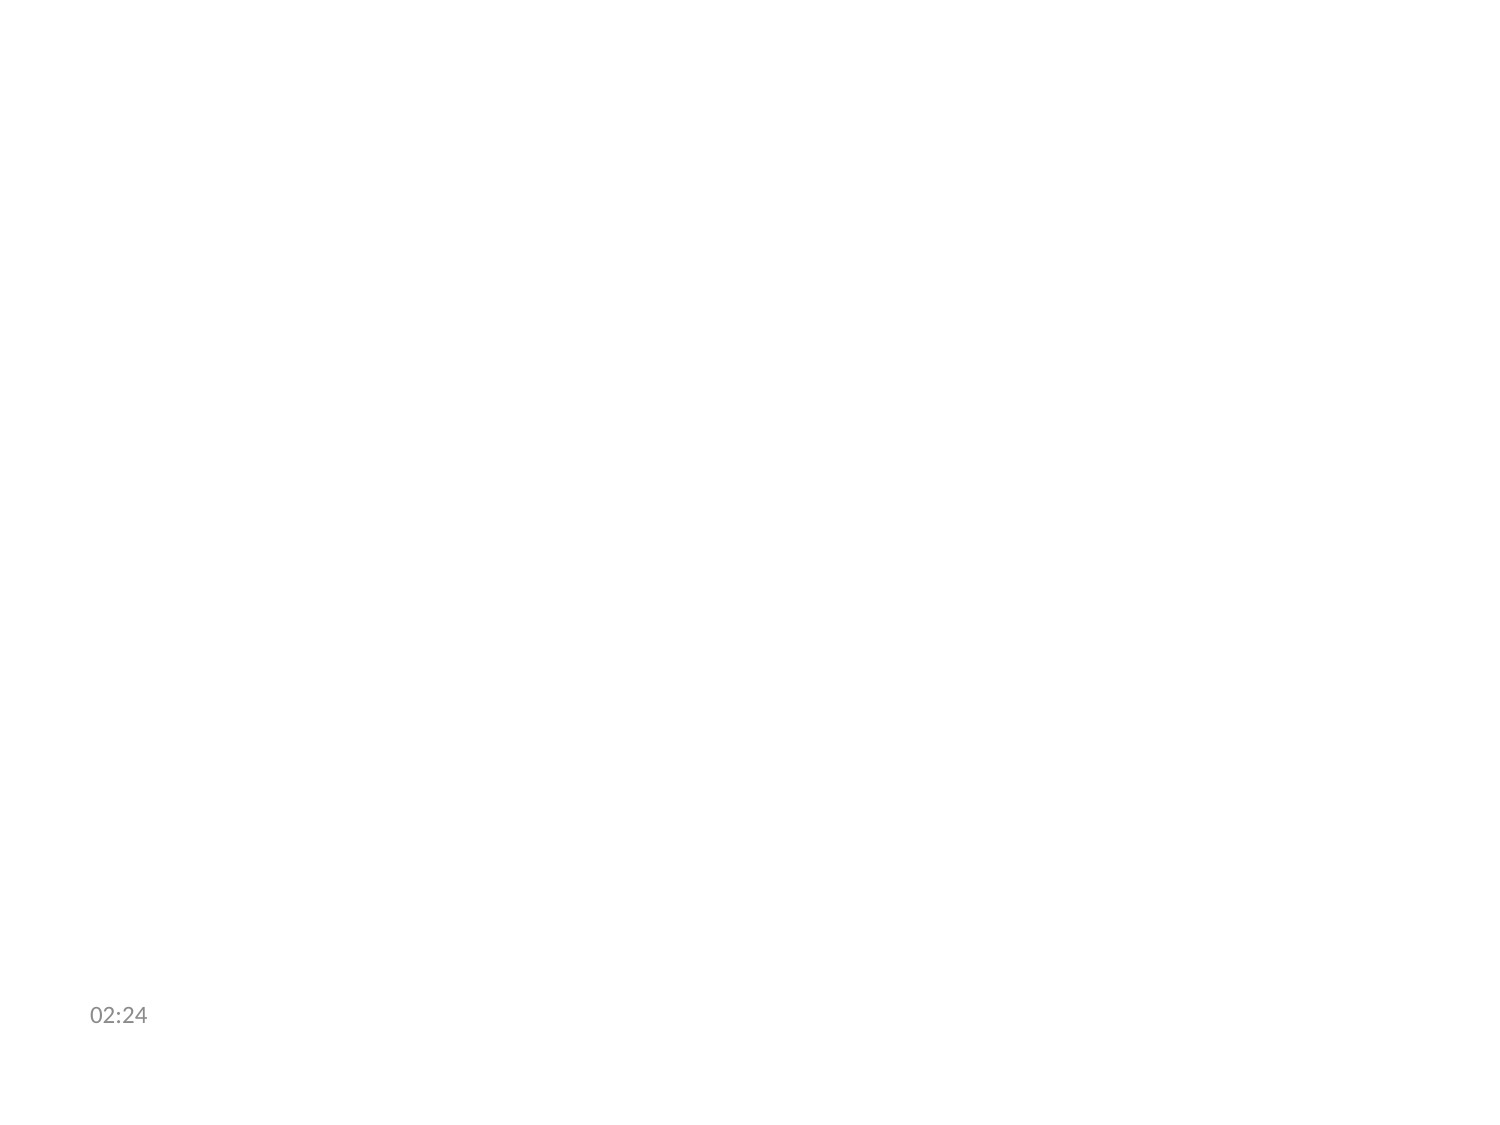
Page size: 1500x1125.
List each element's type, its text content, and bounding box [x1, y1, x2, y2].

text_box 15:35 [75, 983, 425, 1044]
